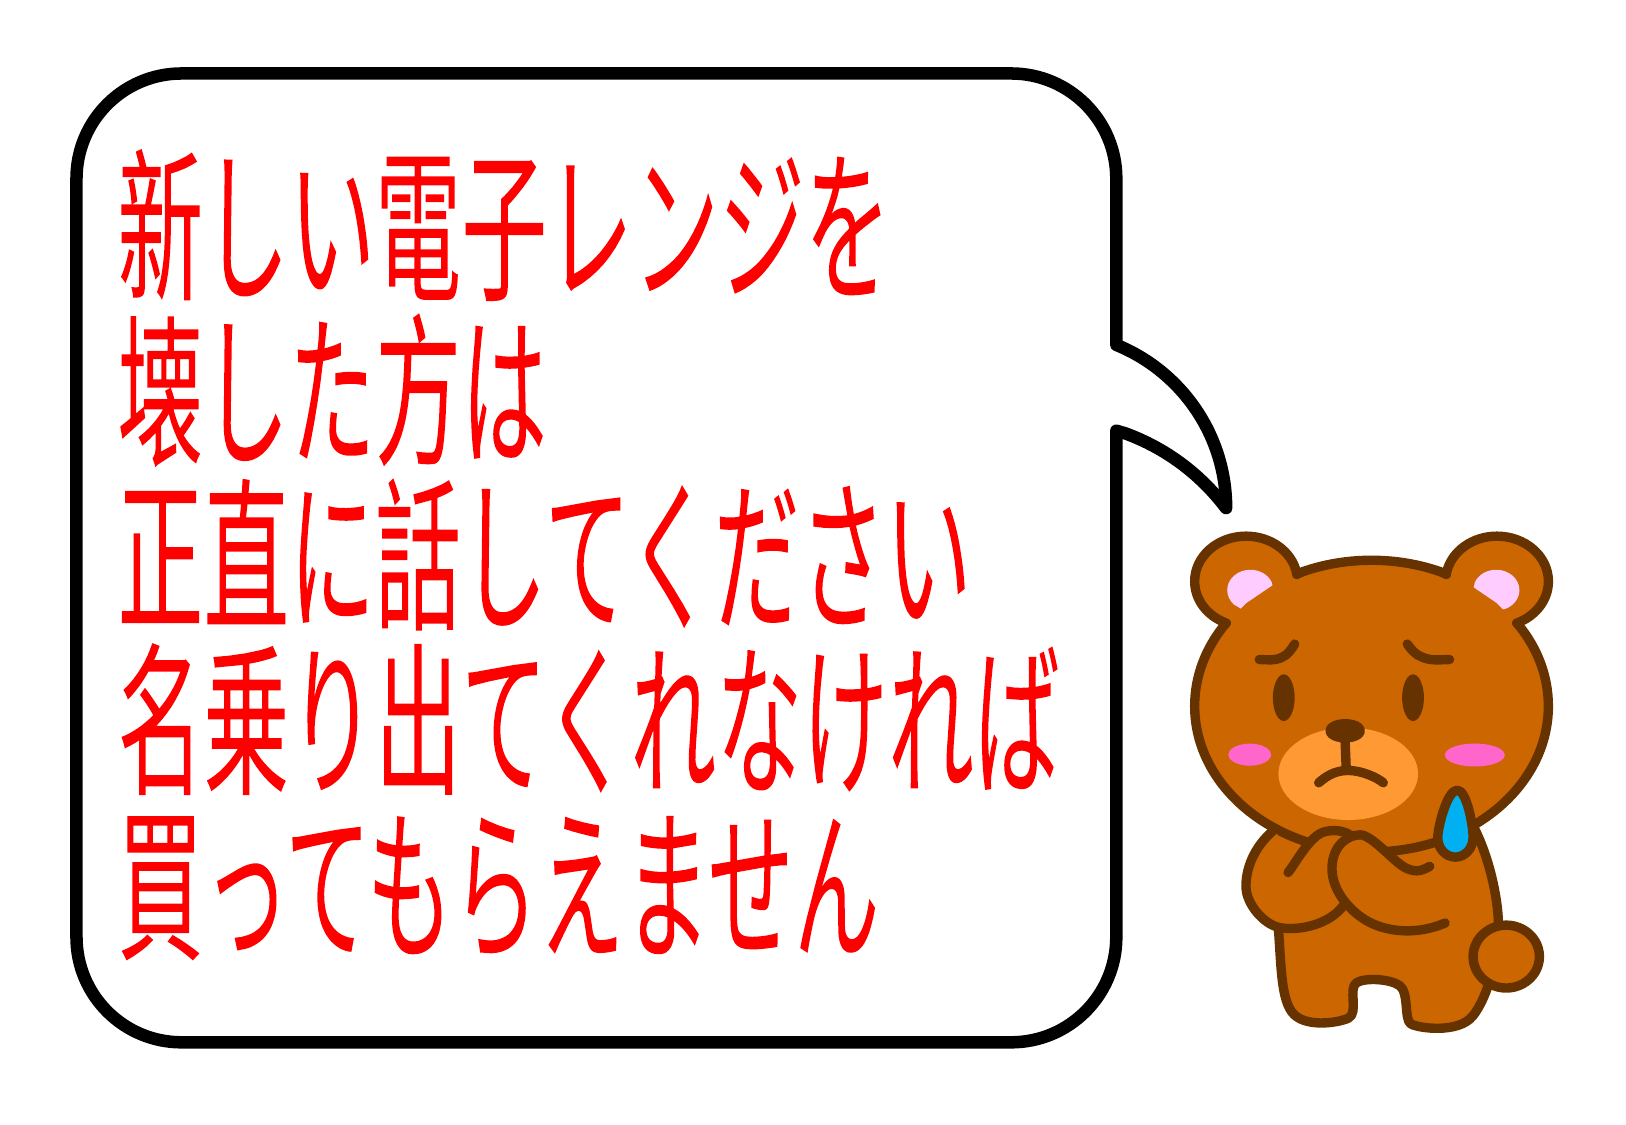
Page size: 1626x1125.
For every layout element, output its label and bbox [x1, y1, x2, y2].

text_box [74, 71, 1229, 1045]
text_box [1194, 535, 1549, 1029]
